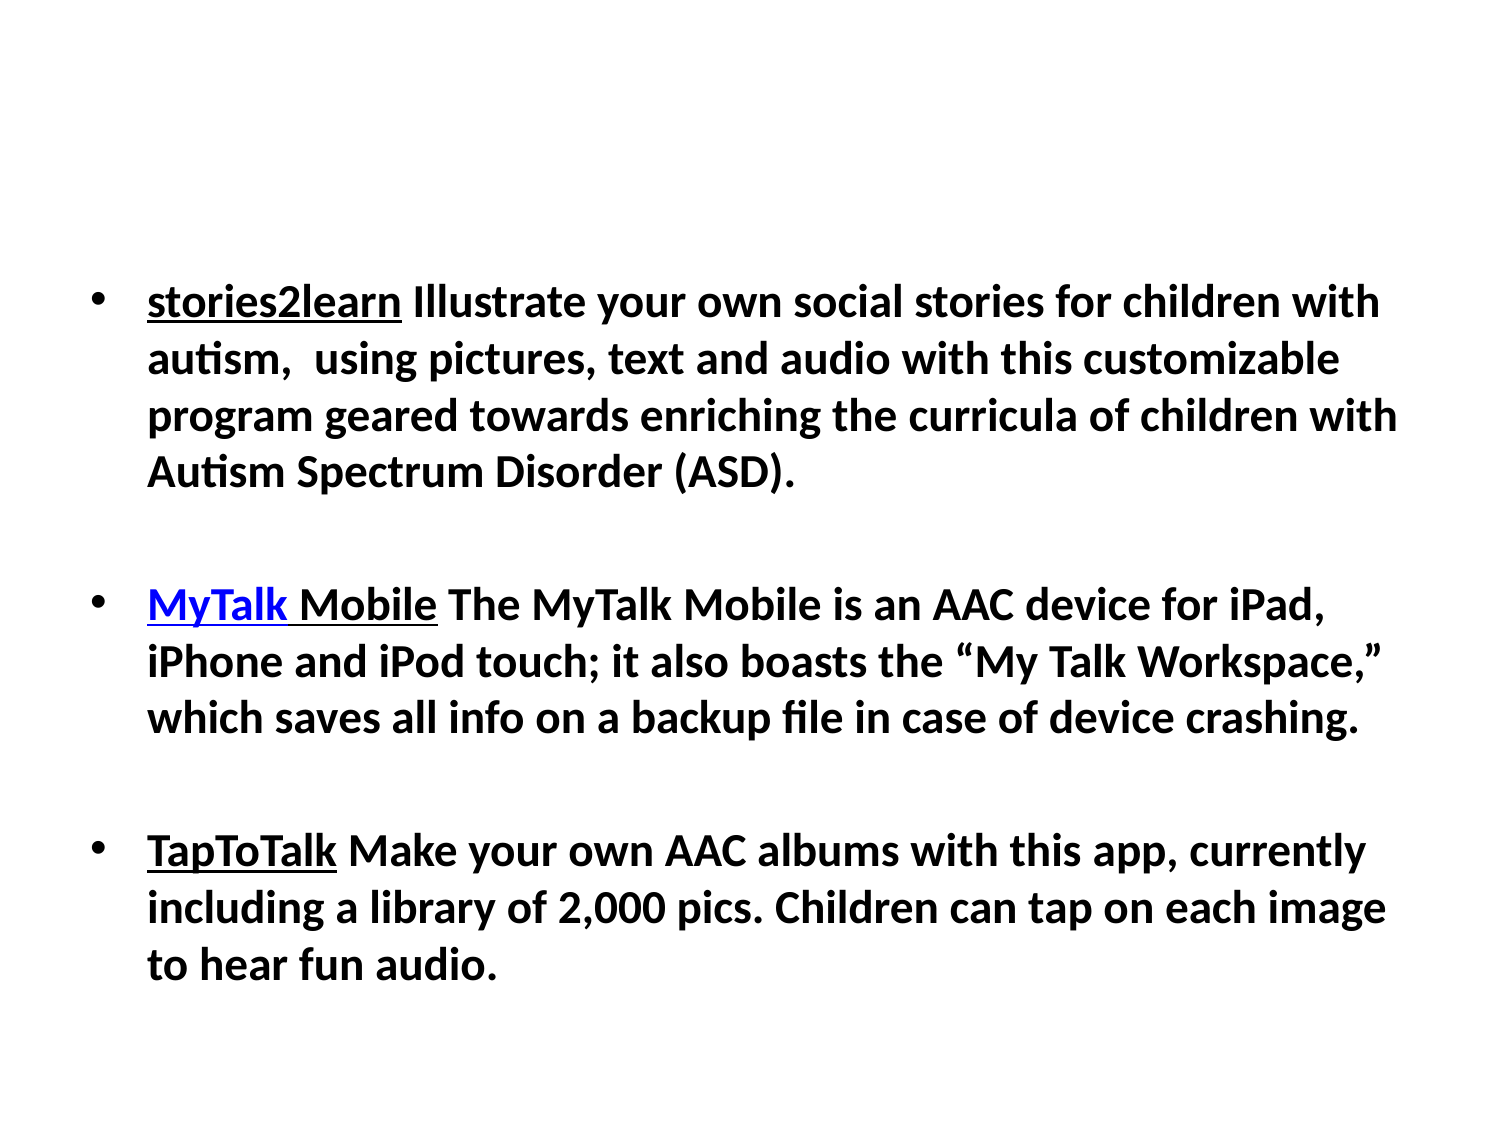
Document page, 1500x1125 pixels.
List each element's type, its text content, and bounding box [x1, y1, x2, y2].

list stories2learn Illustrate your own social stories for children with autism, using pictures, text and audio with this customizable program geared towards enriching the curricula of children with Autism Spectrum Disorder (ASD). MyTalk Mobile The MyTalk Mobile is an AAC device for iPad, iPhone and iPod touch; it also boasts the “My Talk Workspace,” which saves all info on a backup file in case of device crashing. TapToTalk Make your own AAC albums with this app, currently including a library of 2,000 pics. Children can tap on each image to hear fun audio. [75, 262, 1425, 1005]
